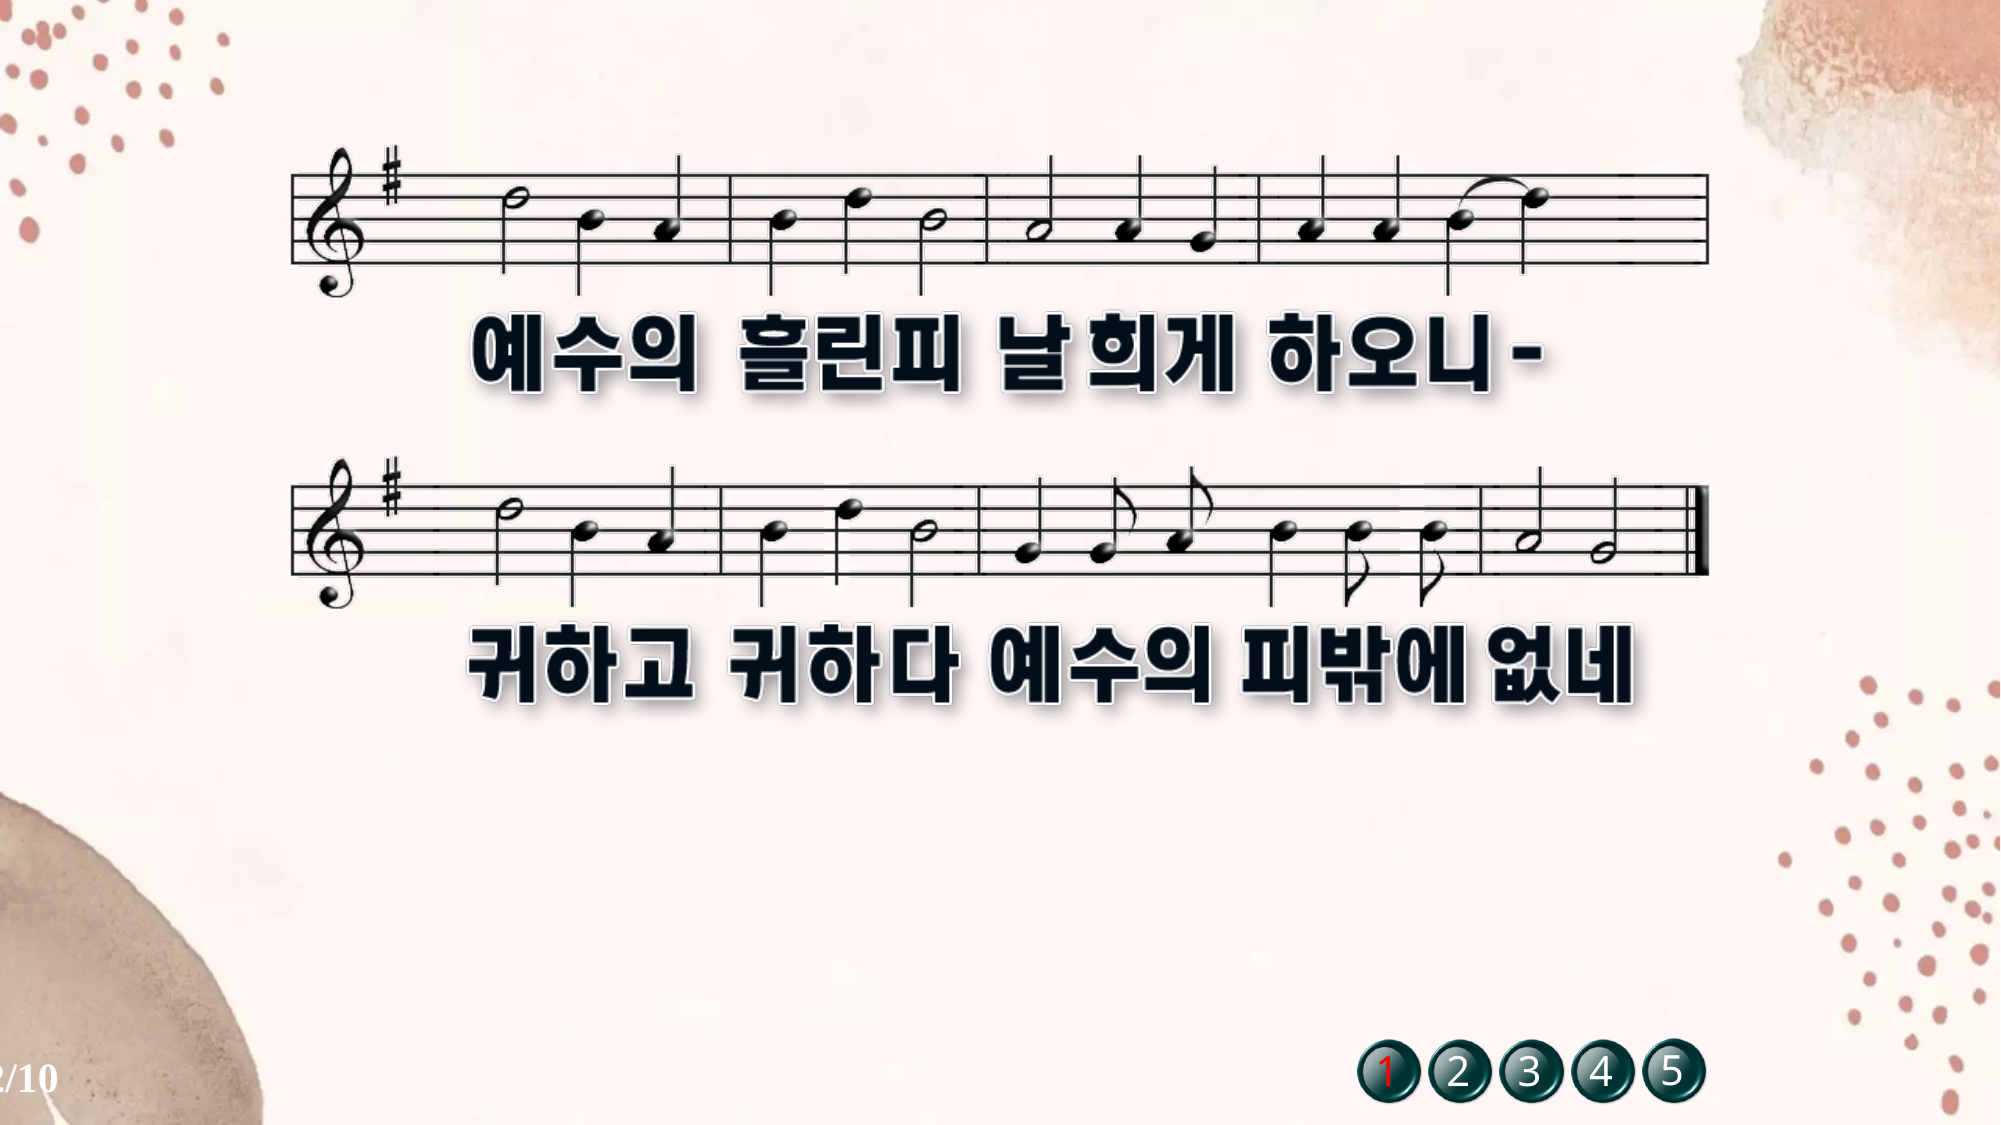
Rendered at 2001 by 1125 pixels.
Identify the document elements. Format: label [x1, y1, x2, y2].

text_box [1568, 1035, 1638, 1106]
text_box [1639, 1034, 1709, 1106]
text_box [1425, 1035, 1496, 1106]
text_box [1496, 1035, 1567, 1106]
text_box [1354, 1035, 1424, 1106]
picture [0, 0, 2001, 1125]
